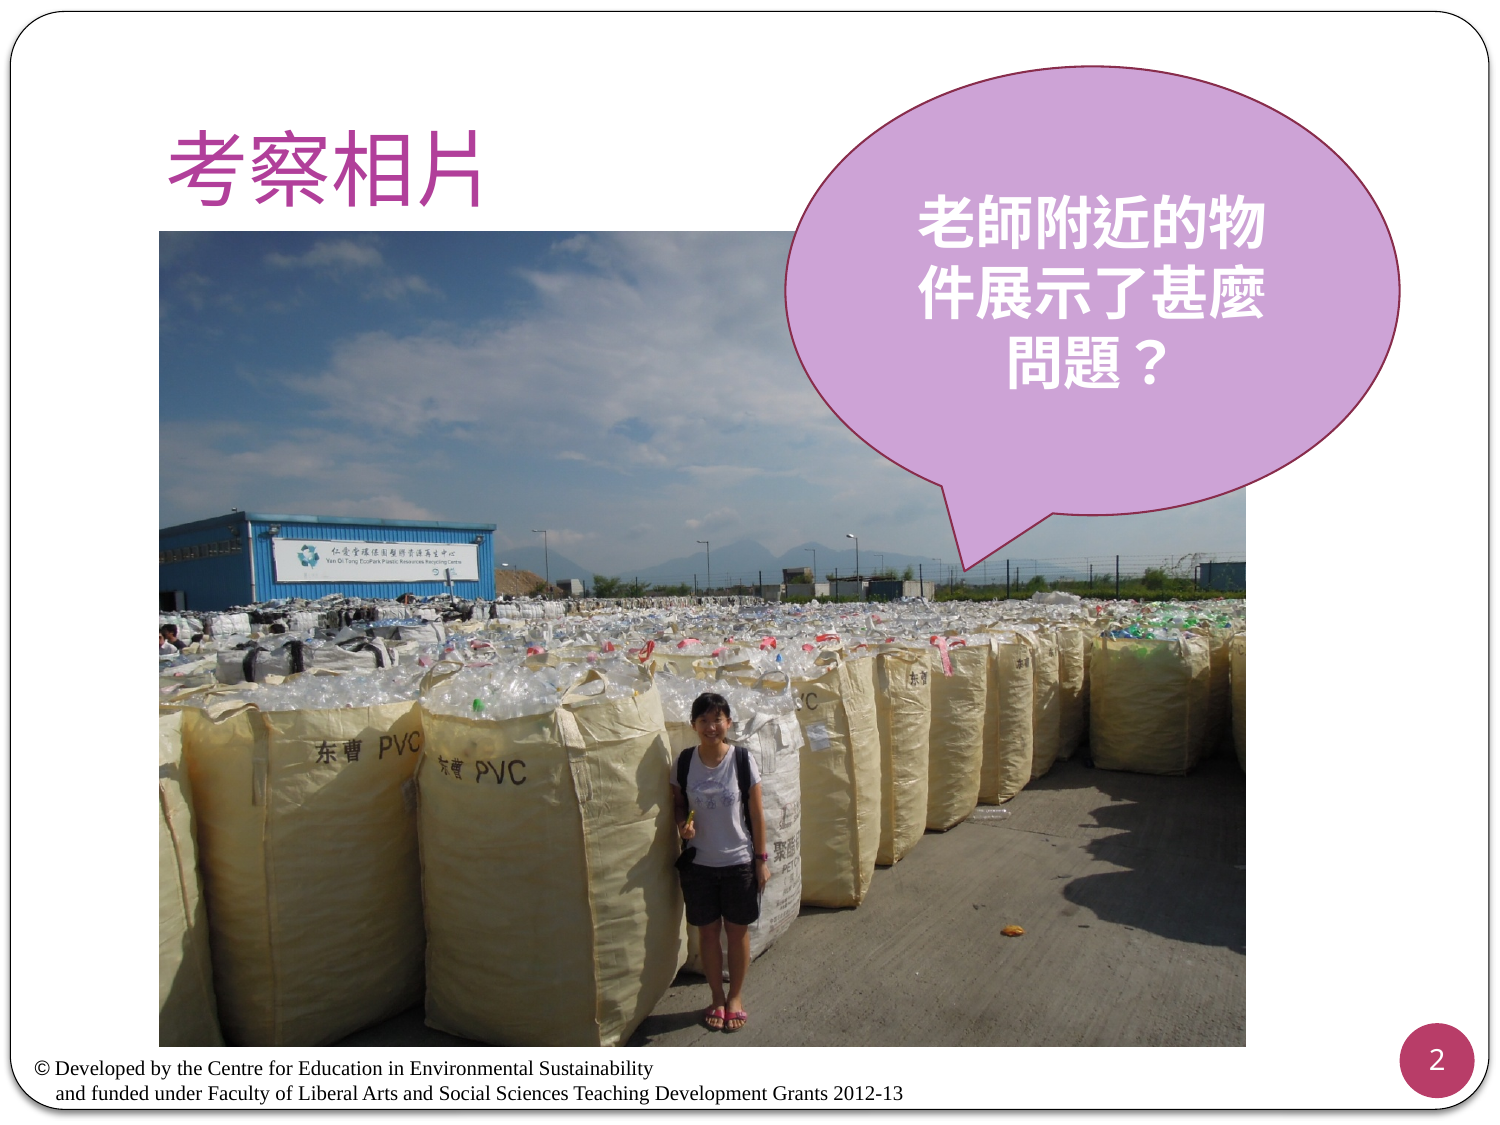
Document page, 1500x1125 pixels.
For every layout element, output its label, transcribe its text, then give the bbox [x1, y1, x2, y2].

text_box © Developed by the Centre for Education in Environmental Sustainability and funded under Faculty of Liberal Arts and Social Sciences Teaching Development Grants 2012-13 [19, 1047, 924, 1112]
title 考察相片 [149, 44, 1426, 233]
slide_number 2 [1399, 1023, 1475, 1099]
picture [159, 231, 1247, 1047]
text_box 老師附近的物件展示了甚麼問題？ [796, 65, 1401, 485]
